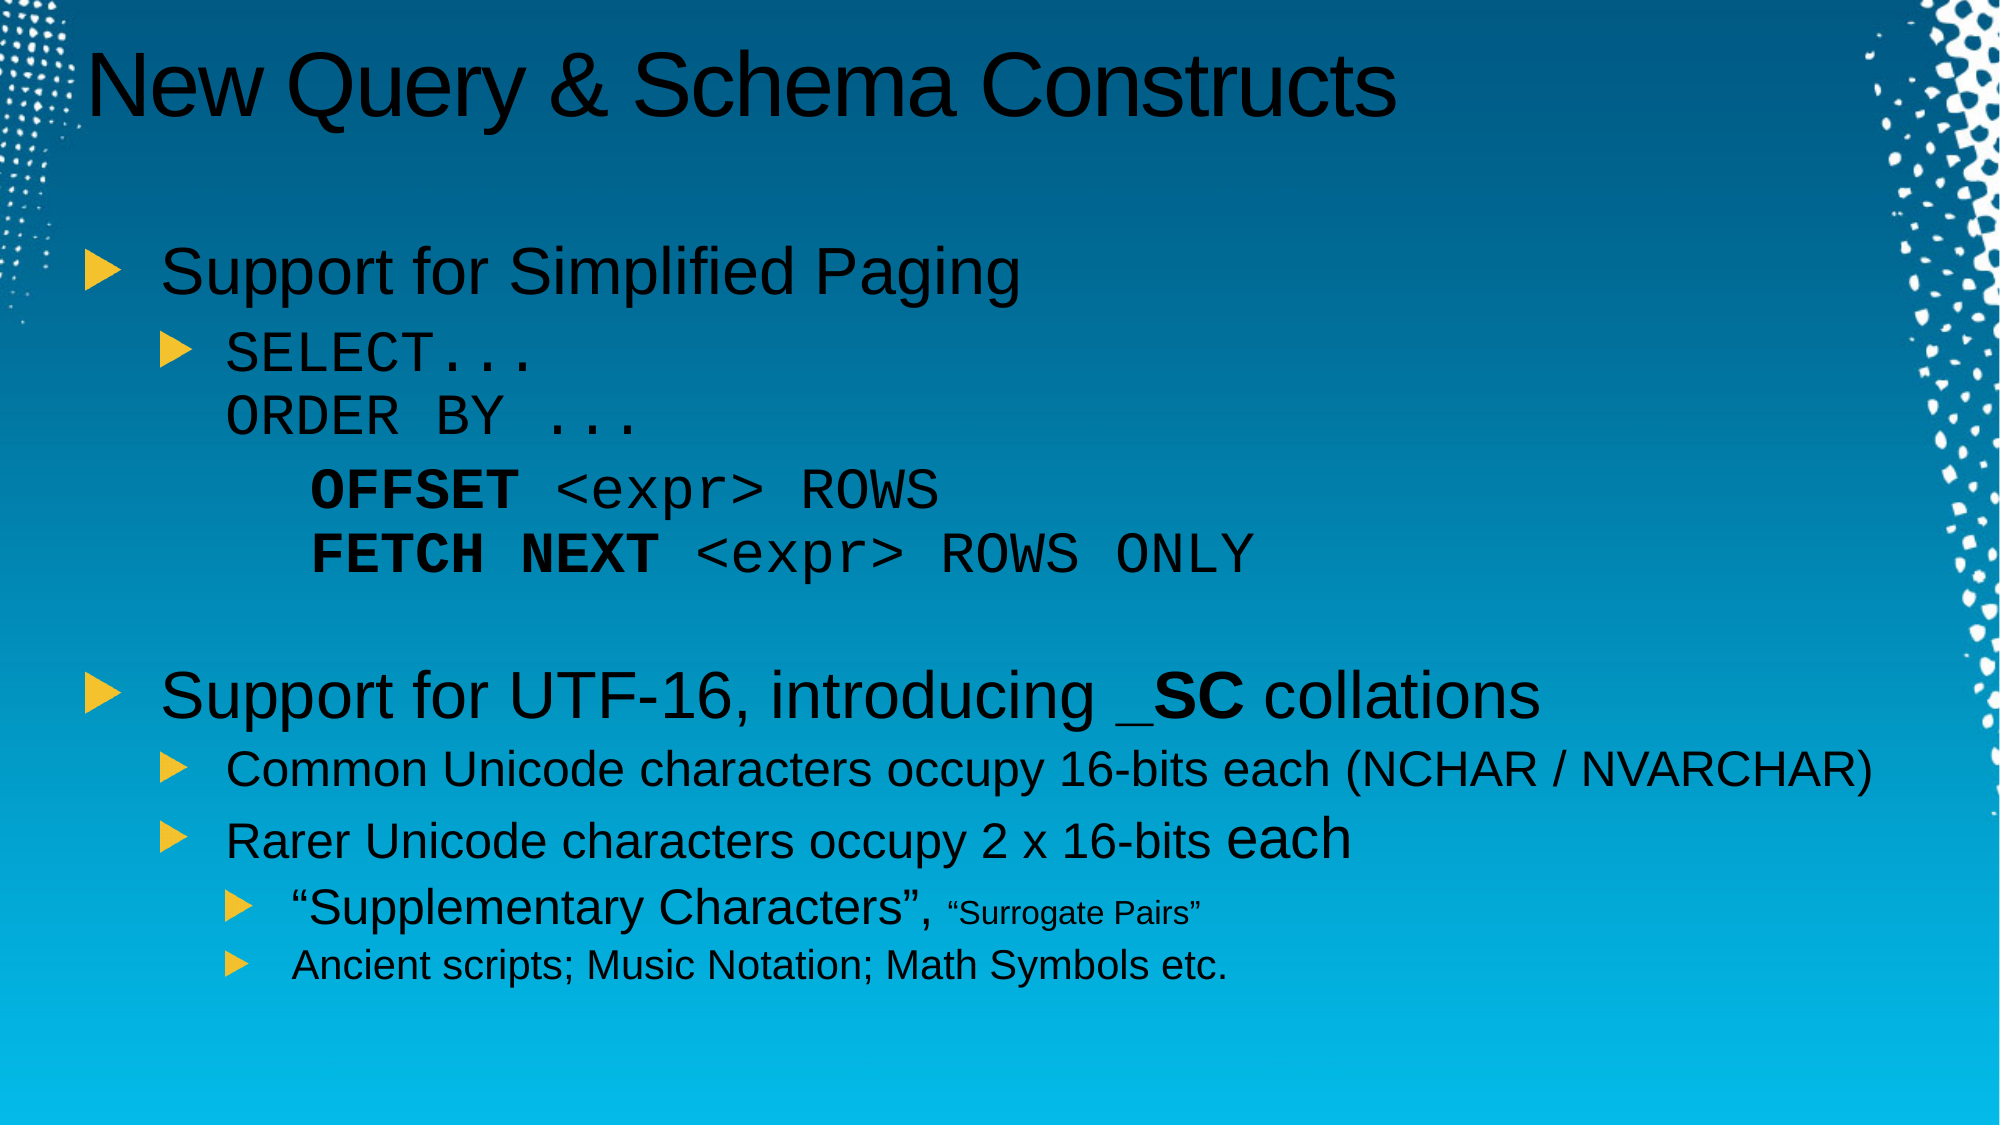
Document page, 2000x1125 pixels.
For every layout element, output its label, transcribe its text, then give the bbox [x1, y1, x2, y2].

picture [1993, 321, 2000, 339]
picture [1914, 308, 1929, 326]
picture [1981, 604, 2000, 620]
picture [1963, 278, 1976, 291]
picture [1963, 335, 1972, 344]
title New Query & Schema Constructs [85, 37, 1914, 138]
picture [1922, 200, 1934, 207]
picture [10, 69, 17, 78]
picture [47, 0, 57, 10]
picture [28, 42, 36, 53]
picture [42, 31, 53, 39]
picture [1925, 87, 1941, 99]
picture [1957, 187, 1971, 200]
picture [56, 47, 64, 55]
picture [1889, 152, 1901, 166]
picture [1960, 392, 1970, 403]
picture [1955, 246, 1965, 256]
picture [1983, 404, 1992, 414]
picture [1952, 502, 1967, 516]
picture [1926, 344, 1939, 358]
picture [0, 40, 9, 45]
picture [1992, 438, 2000, 448]
picture [29, 27, 38, 38]
picture [1935, 431, 1946, 449]
picture [18, 13, 26, 19]
picture [1988, 691, 2000, 709]
picture [1970, 426, 1980, 436]
picture [1973, 368, 1982, 380]
picture [1963, 535, 1977, 550]
picture [1991, 637, 2000, 652]
picture [41, 59, 48, 67]
picture [16, 143, 21, 151]
picture [9, 84, 15, 91]
picture [1920, 257, 1932, 264]
picture [31, 131, 37, 138]
picture [161, 753, 185, 781]
picture [1991, 747, 2000, 765]
picture [55, 62, 62, 69]
picture [1935, 177, 1945, 189]
picture [1978, 517, 1987, 527]
picture [1898, 188, 1912, 198]
picture [1984, 349, 1992, 357]
picture [1994, 382, 2000, 391]
picture [161, 822, 186, 851]
picture [38, 74, 47, 80]
picture [26, 57, 34, 68]
picture [1942, 269, 1953, 276]
picture [58, 32, 66, 41]
picture [1972, 312, 1985, 322]
picture [1945, 213, 1955, 220]
picture [1958, 445, 1968, 460]
picture [45, 16, 55, 24]
picture [1911, 223, 1918, 230]
picture [1995, 582, 2000, 595]
picture [1953, 301, 1962, 312]
picture [33, 116, 40, 124]
picture [86, 673, 119, 712]
picture [1946, 155, 1961, 167]
picture [1914, 274, 1920, 291]
picture [1974, 683, 1985, 694]
picture [226, 952, 247, 975]
picture [1935, 379, 1948, 391]
picture [1990, 492, 2000, 505]
picture [34, 101, 43, 111]
picture [3, 10, 11, 18]
picture [0, 24, 9, 33]
picture [226, 891, 251, 920]
picture [86, 250, 119, 289]
picture [1988, 547, 2000, 561]
picture [1963, 589, 1976, 607]
picture [1892, 212, 1902, 216]
picture [43, 42, 49, 53]
picture [18, 0, 29, 6]
picture [1938, 122, 1950, 133]
picture [33, 88, 42, 97]
picture [1980, 460, 1987, 469]
picture [13, 41, 25, 49]
picture [1932, 235, 1943, 241]
picture [24, 72, 32, 79]
picture [0, 155, 5, 163]
picture [1915, 109, 1924, 119]
picture [1979, 657, 1995, 676]
picture [1968, 481, 1978, 492]
picture [1955, 557, 1965, 573]
picture [30, 14, 40, 23]
picture [1930, 291, 1941, 297]
picture [1950, 359, 1960, 366]
picture [1935, 0, 2000, 306]
picture [161, 332, 190, 366]
picture [1969, 625, 1985, 642]
picture [33, 0, 42, 10]
picture [54, 76, 60, 83]
picture [1914, 164, 1923, 177]
picture [1942, 465, 1958, 483]
picture [1948, 413, 1958, 424]
picture [1972, 570, 1986, 583]
picture [6, 97, 12, 105]
picture [16, 22, 23, 34]
picture [1929, 27, 1945, 45]
picture [1925, 141, 1935, 155]
picture [1921, 0, 1934, 8]
list Support for Simplified Paging SELECT... ORDER BY ... OFFSET <expr> ROWS FETCH NEXT <expr> ROWS ONLY Support for UTF-16, introducing _SC collations Common Unicode characters occupy 16-bits each (NCHAR / NVARCHAR) Rarer Unicode characters occupy 2 x 16-bits each “Supplementary Characters”, “Surrogate Pairs” Ancient scripts; Music Notation; Math Symbols etc. [85, 237, 1914, 1125]
picture [1946, 525, 1956, 533]
picture [17, 129, 23, 136]
picture [11, 55, 21, 64]
picture [1928, 399, 1939, 415]
picture [1919, 367, 1930, 378]
picture [1982, 714, 1993, 729]
picture [1941, 324, 1952, 332]
